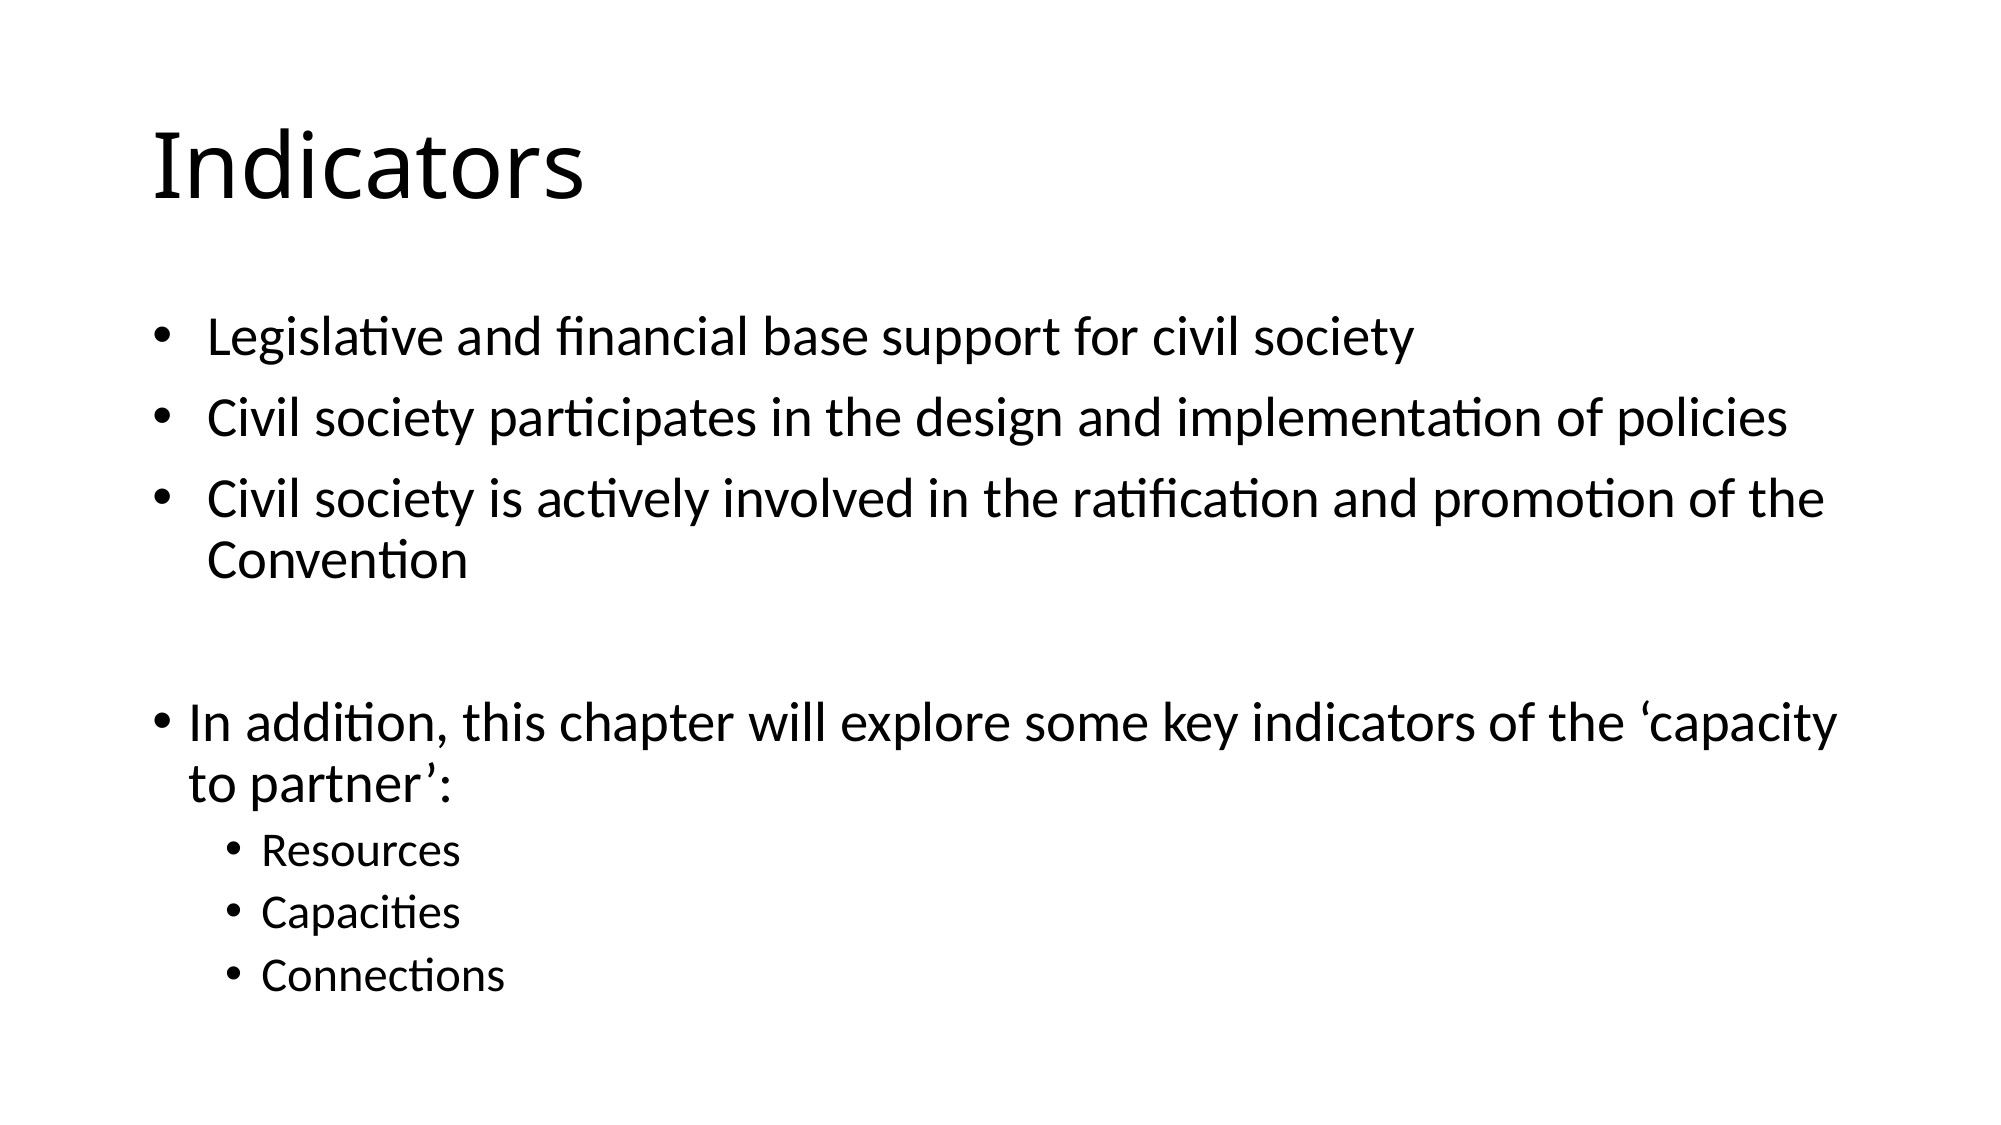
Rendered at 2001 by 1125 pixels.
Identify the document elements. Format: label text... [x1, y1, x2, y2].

list Legislative and financial base support for civil society Civil society participates in the design and implementation of policies Civil society is actively involved in the ratification and promotion of the Convention In addition, this chapter will explore some key indicators of the ‘capacity to partner’: Resources Capacities Connections [137, 299, 1863, 1014]
title Indicators [137, 59, 1863, 278]
